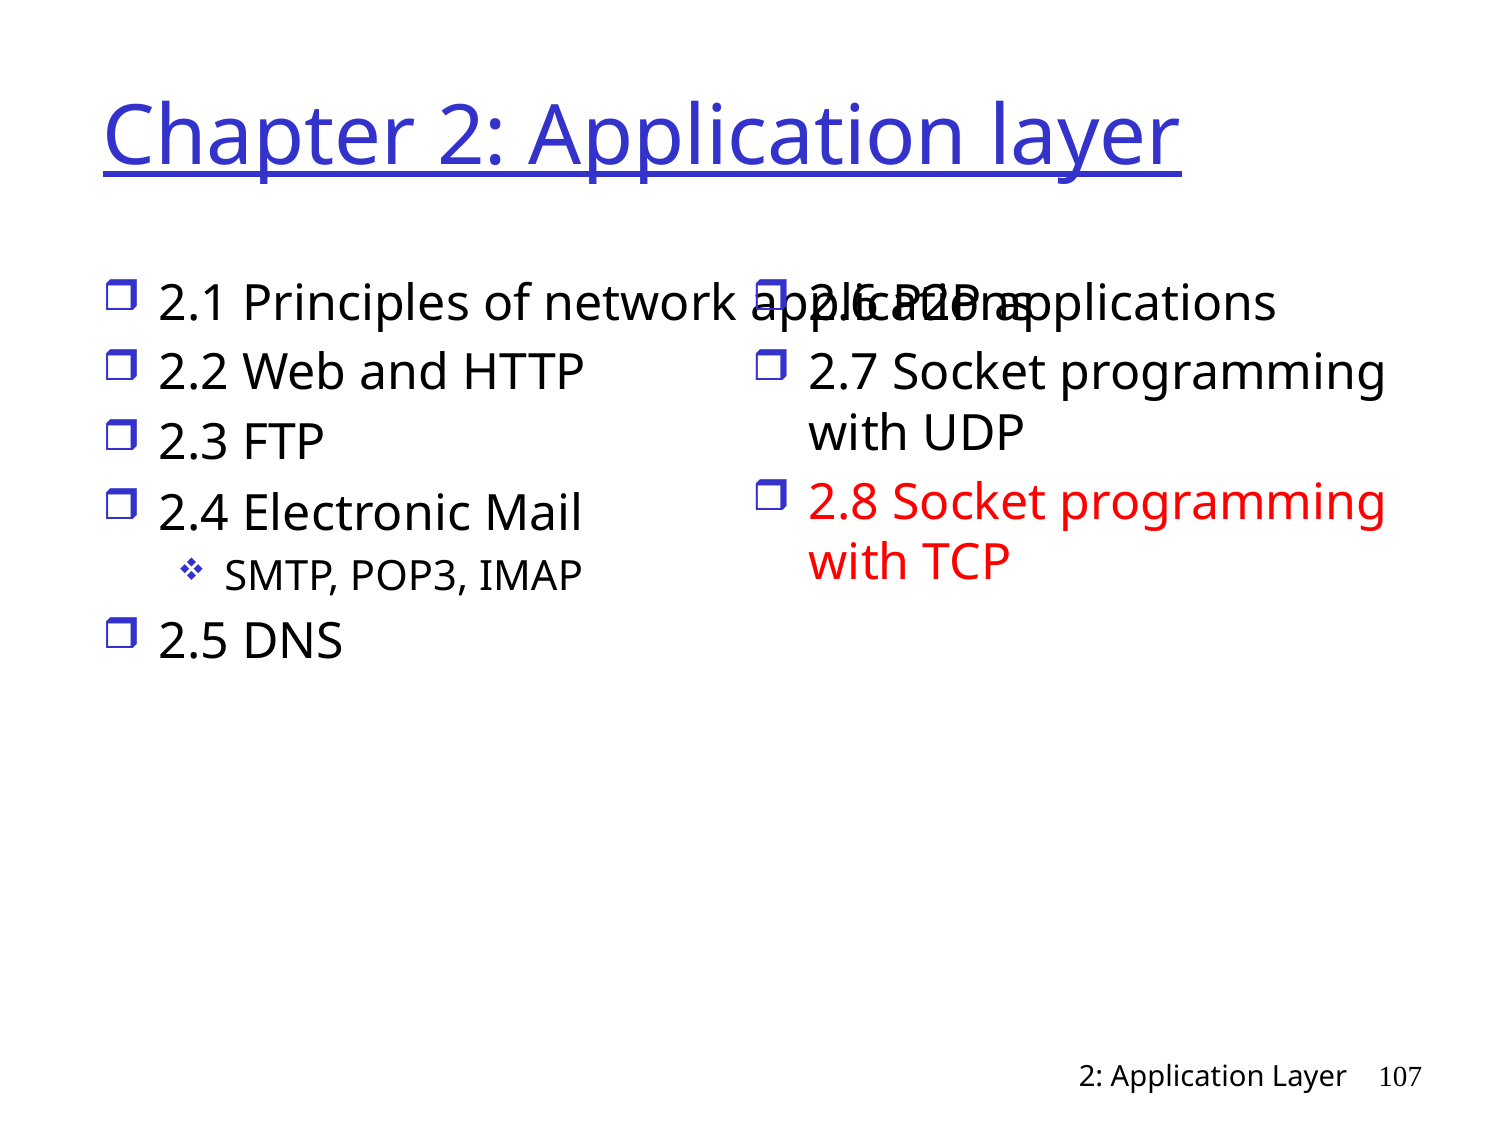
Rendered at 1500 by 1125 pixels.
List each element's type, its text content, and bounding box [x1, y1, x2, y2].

list 2.1 Principles of network applications 2.2 Web and HTTP 2.3 FTP 2.4 Electronic Mail SMTP, POP3, IMAP 2.5 DNS [87, 262, 737, 1026]
slide_number 107 [1362, 1049, 1438, 1125]
title Chapter 2: Application layer [87, 37, 1363, 226]
list 2.6 P2P applications 2.7 Socket programming with UDP 2.8 Socket programming with TCP [737, 262, 1403, 1026]
footer 2: Application Layer [887, 1049, 1362, 1125]
